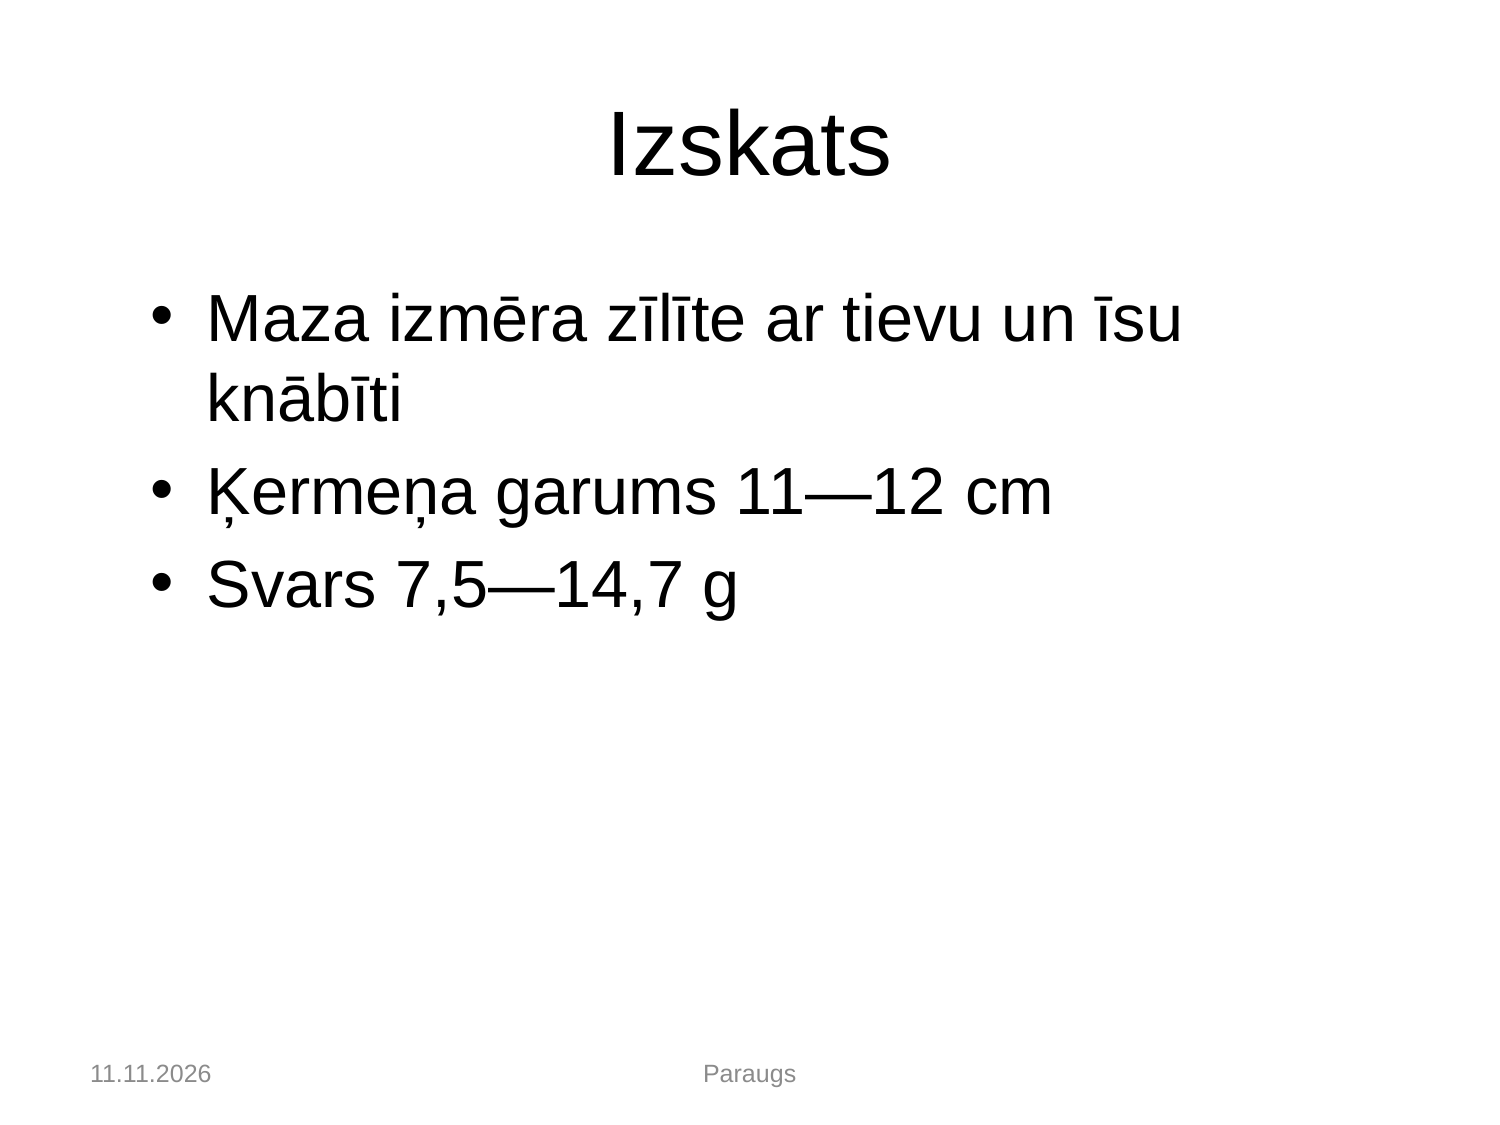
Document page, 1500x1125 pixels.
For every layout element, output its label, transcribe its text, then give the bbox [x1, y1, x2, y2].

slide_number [75, 1042, 425, 1103]
title Izskats [74, 44, 1426, 233]
footer Paraugs [512, 1042, 988, 1103]
list Maza izmēra zīlīte ar tievu un īsu knābīti Ķermeņa garums 11—12 сm Svars 7,5—14,7 g [135, 266, 1377, 658]
